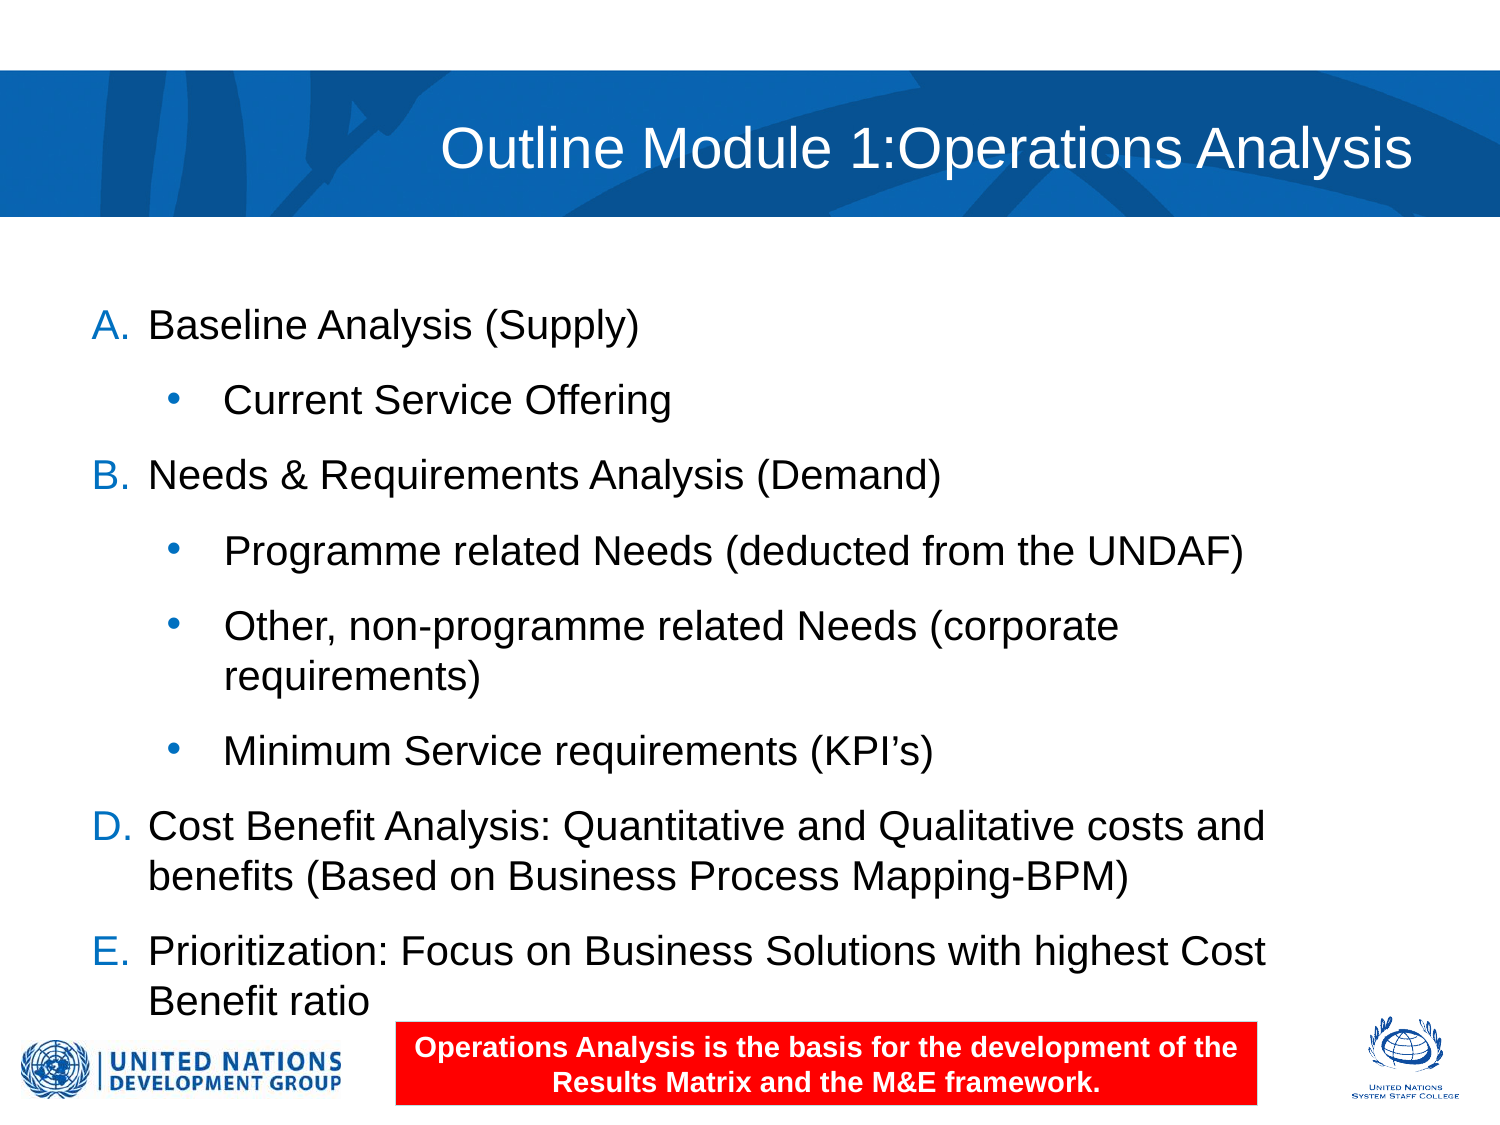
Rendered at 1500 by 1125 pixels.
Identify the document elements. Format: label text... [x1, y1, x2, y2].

picture [1352, 1016, 1459, 1099]
picture [0, 70, 1500, 217]
title Outline Module 1:Operations Analysis [171, 94, 1447, 195]
picture [21, 1040, 341, 1099]
list Baseline Analysis (Supply) Current Service Offering Needs & Requirements Analysis (Demand) Programme related Needs (deducted from the UNDAF) Other, non-programme related Needs (corporate requirements) Minimum Service requirements (KPI’s) Cost Benefit Analysis: Quantitative and Qualitative costs and benefits (Based on Business Process Mapping-BPM) Prioritization: Focus on Business Solutions with highest Cost Benefit ratio [76, 290, 1400, 966]
text_box Operations Analysis is the basis for the development of the Results Matrix and the M&E framework. [395, 1021, 1258, 1106]
